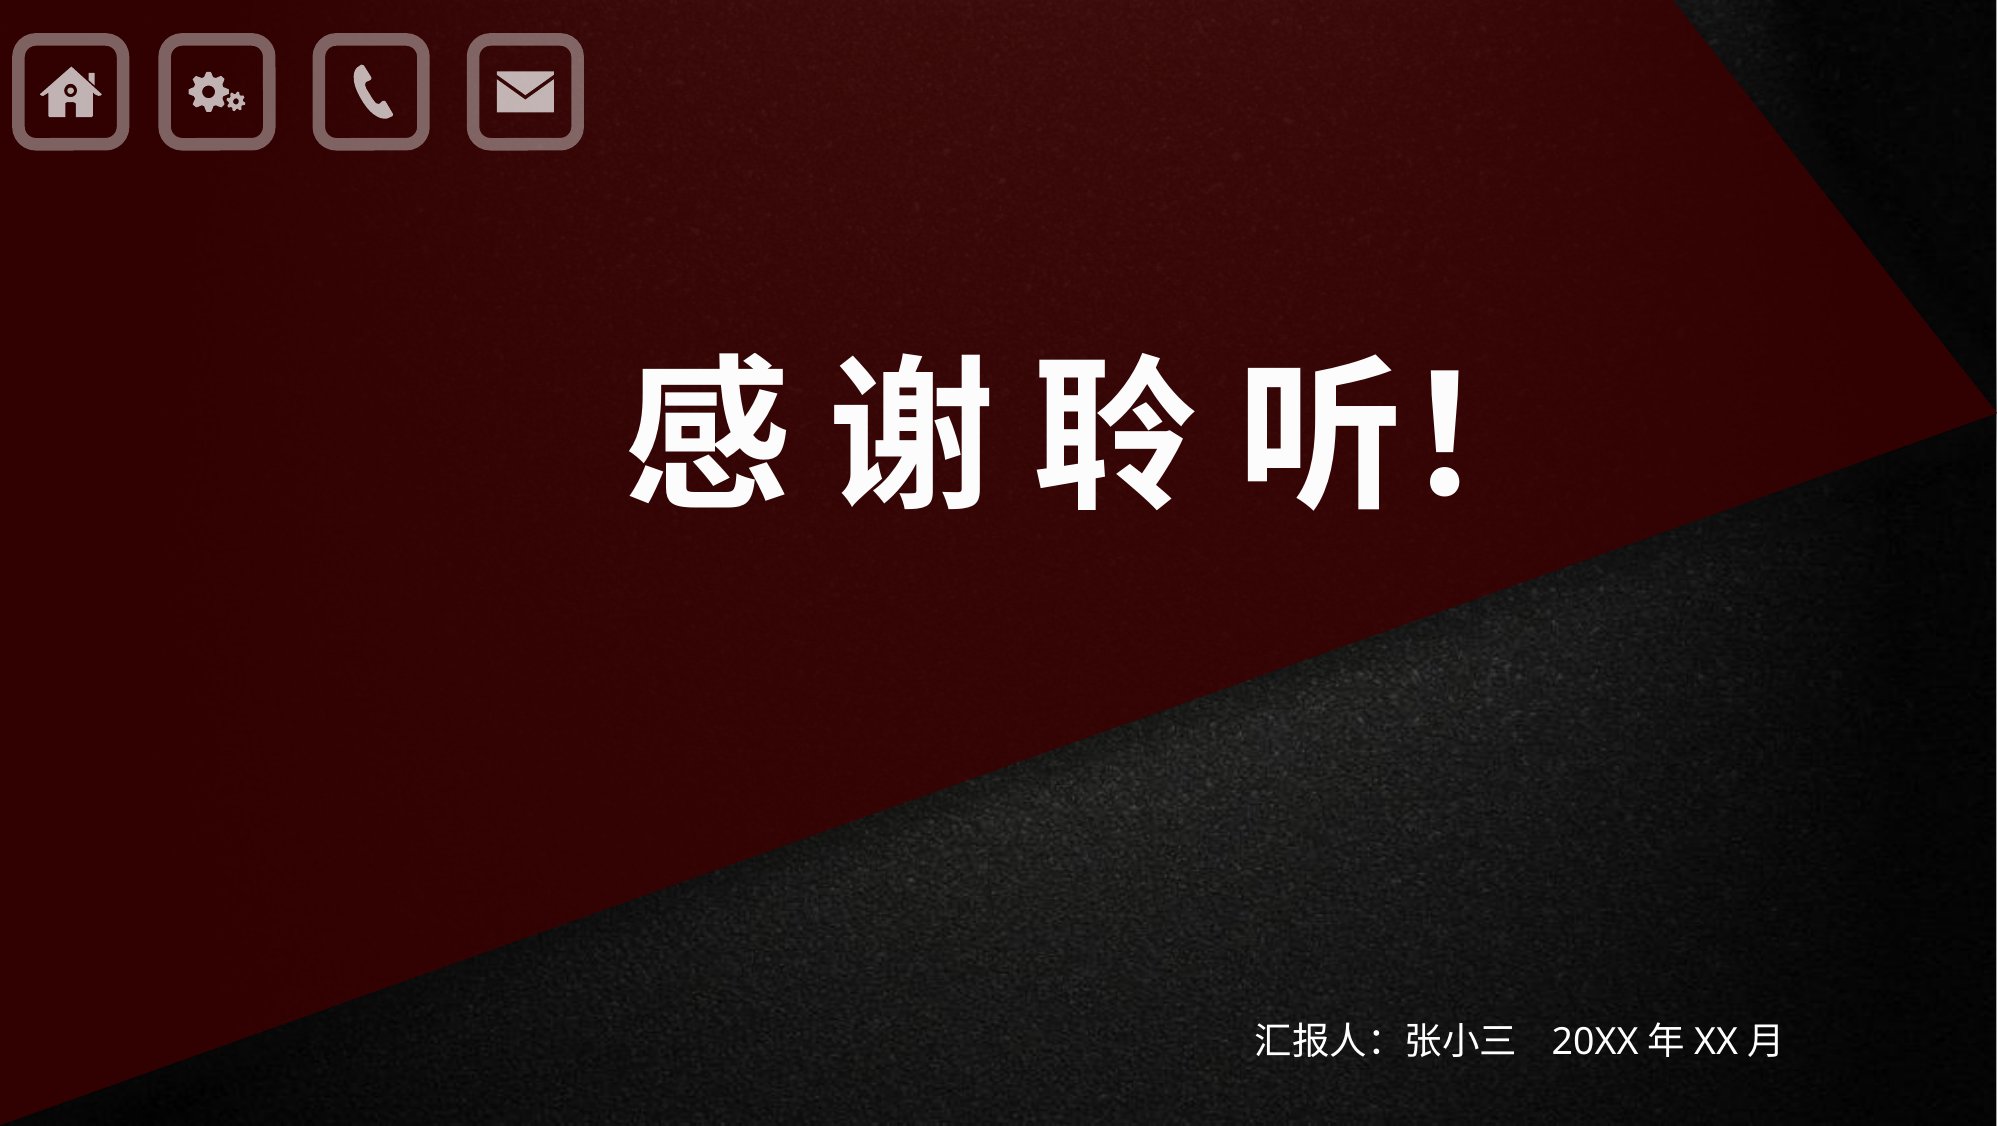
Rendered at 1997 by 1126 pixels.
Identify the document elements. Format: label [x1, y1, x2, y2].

text_box [472, 39, 578, 145]
picture [0, 0, 1997, 1126]
text_box [18, 39, 124, 145]
text_box [164, 39, 270, 145]
text_box [318, 39, 424, 145]
